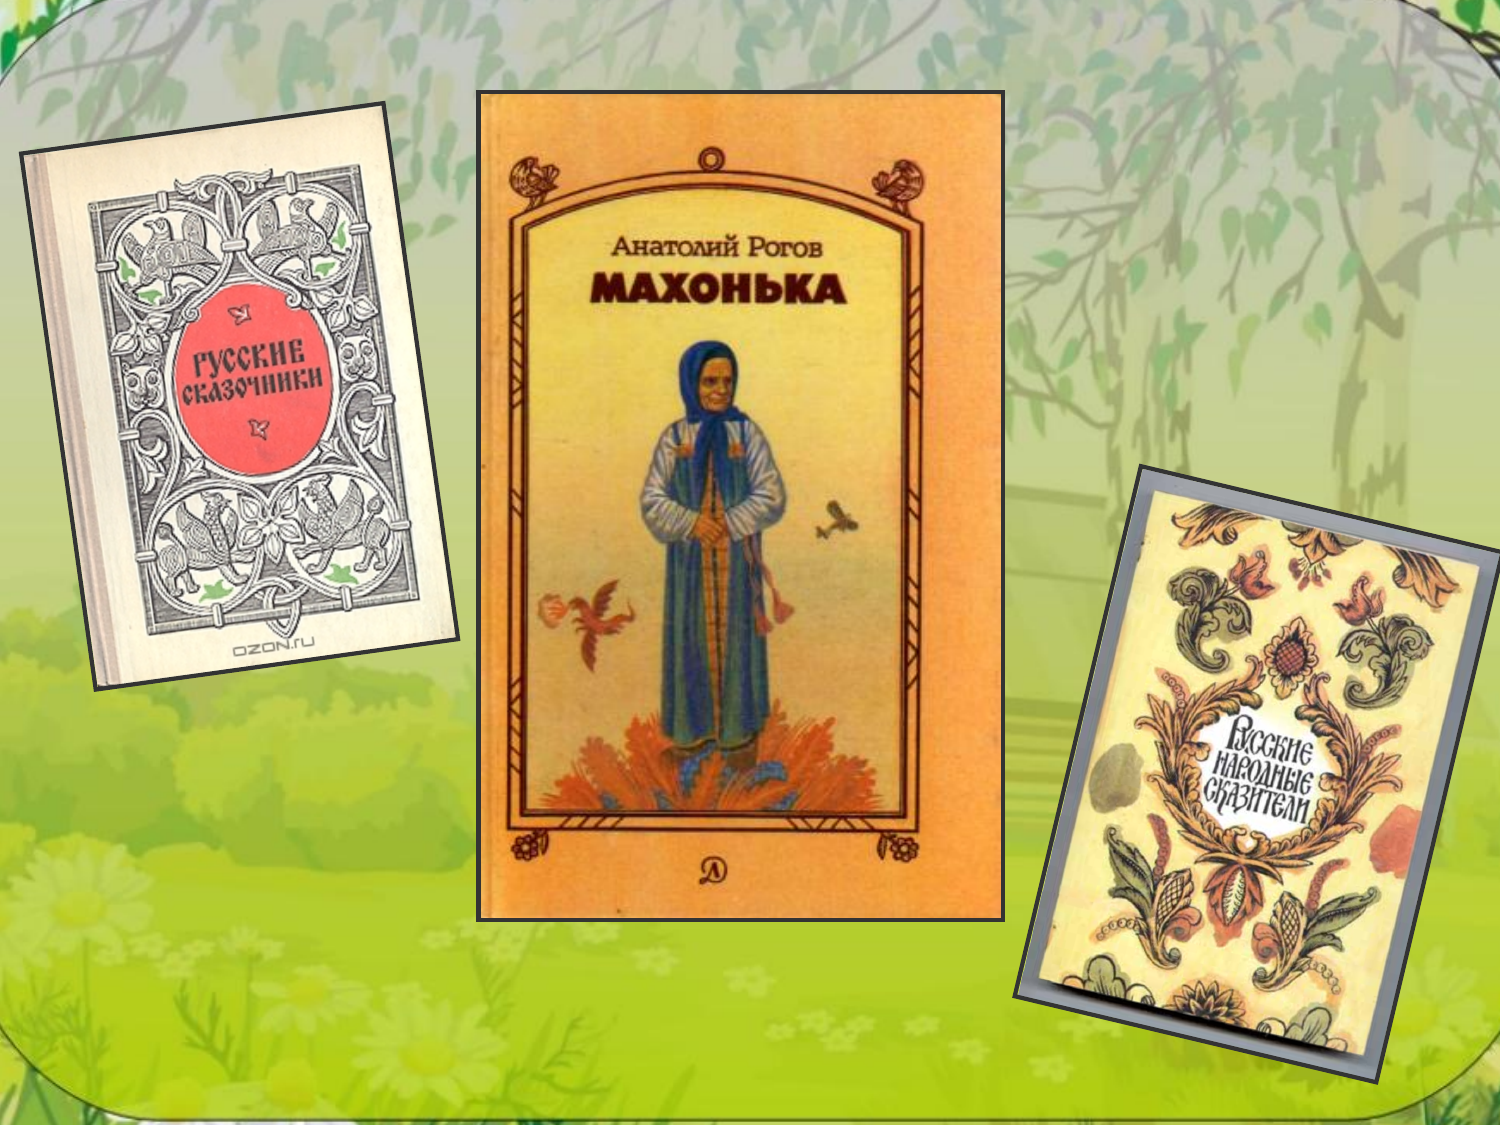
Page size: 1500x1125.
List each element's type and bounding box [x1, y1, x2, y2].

list [483, 96, 1000, 918]
picture [0, 0, 1500, 1125]
